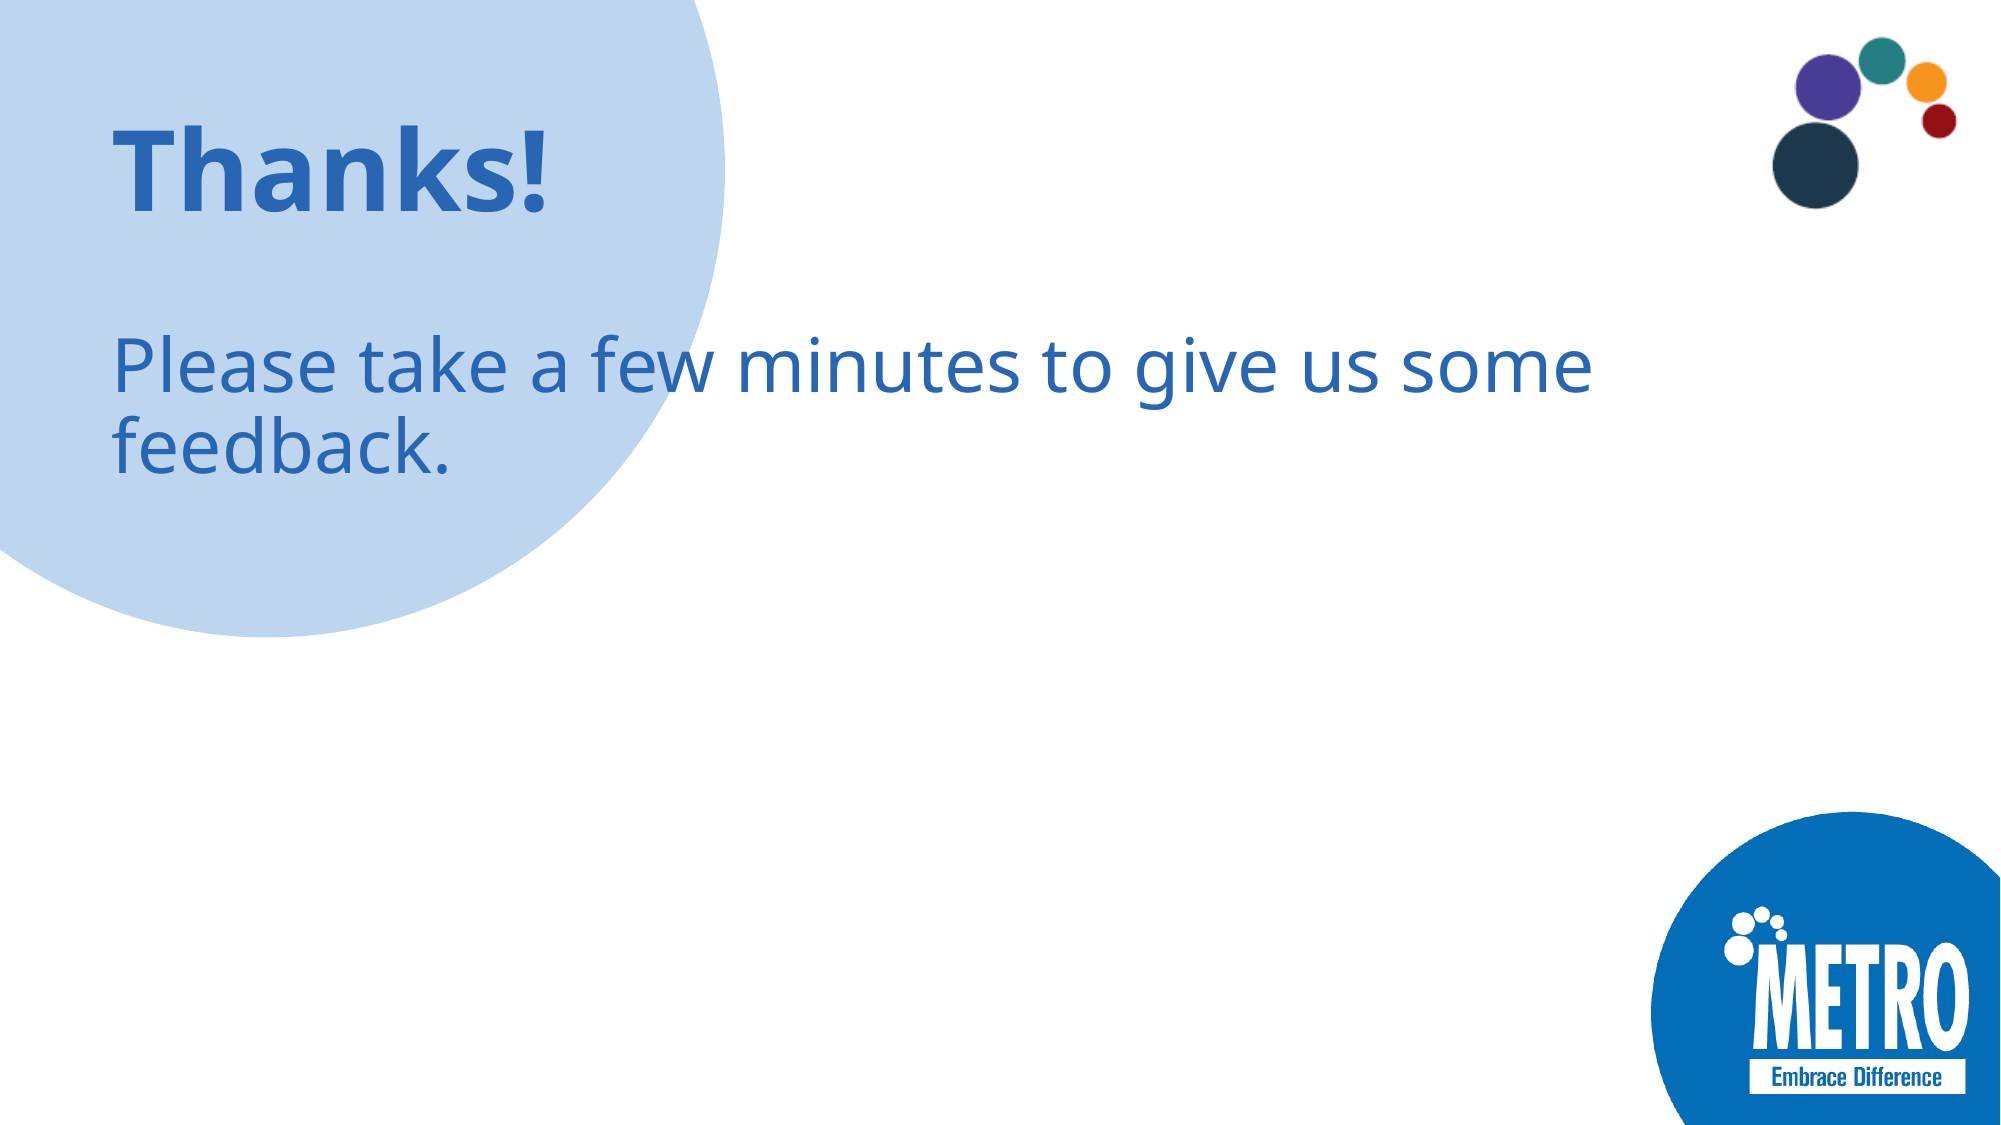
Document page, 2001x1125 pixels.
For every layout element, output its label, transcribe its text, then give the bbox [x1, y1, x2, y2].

text_box Please take a few minutes to give us some feedback. [96, 320, 1765, 597]
picture [1759, 31, 1964, 215]
title Thanks! [96, 66, 1658, 284]
picture [1651, 811, 2001, 1125]
